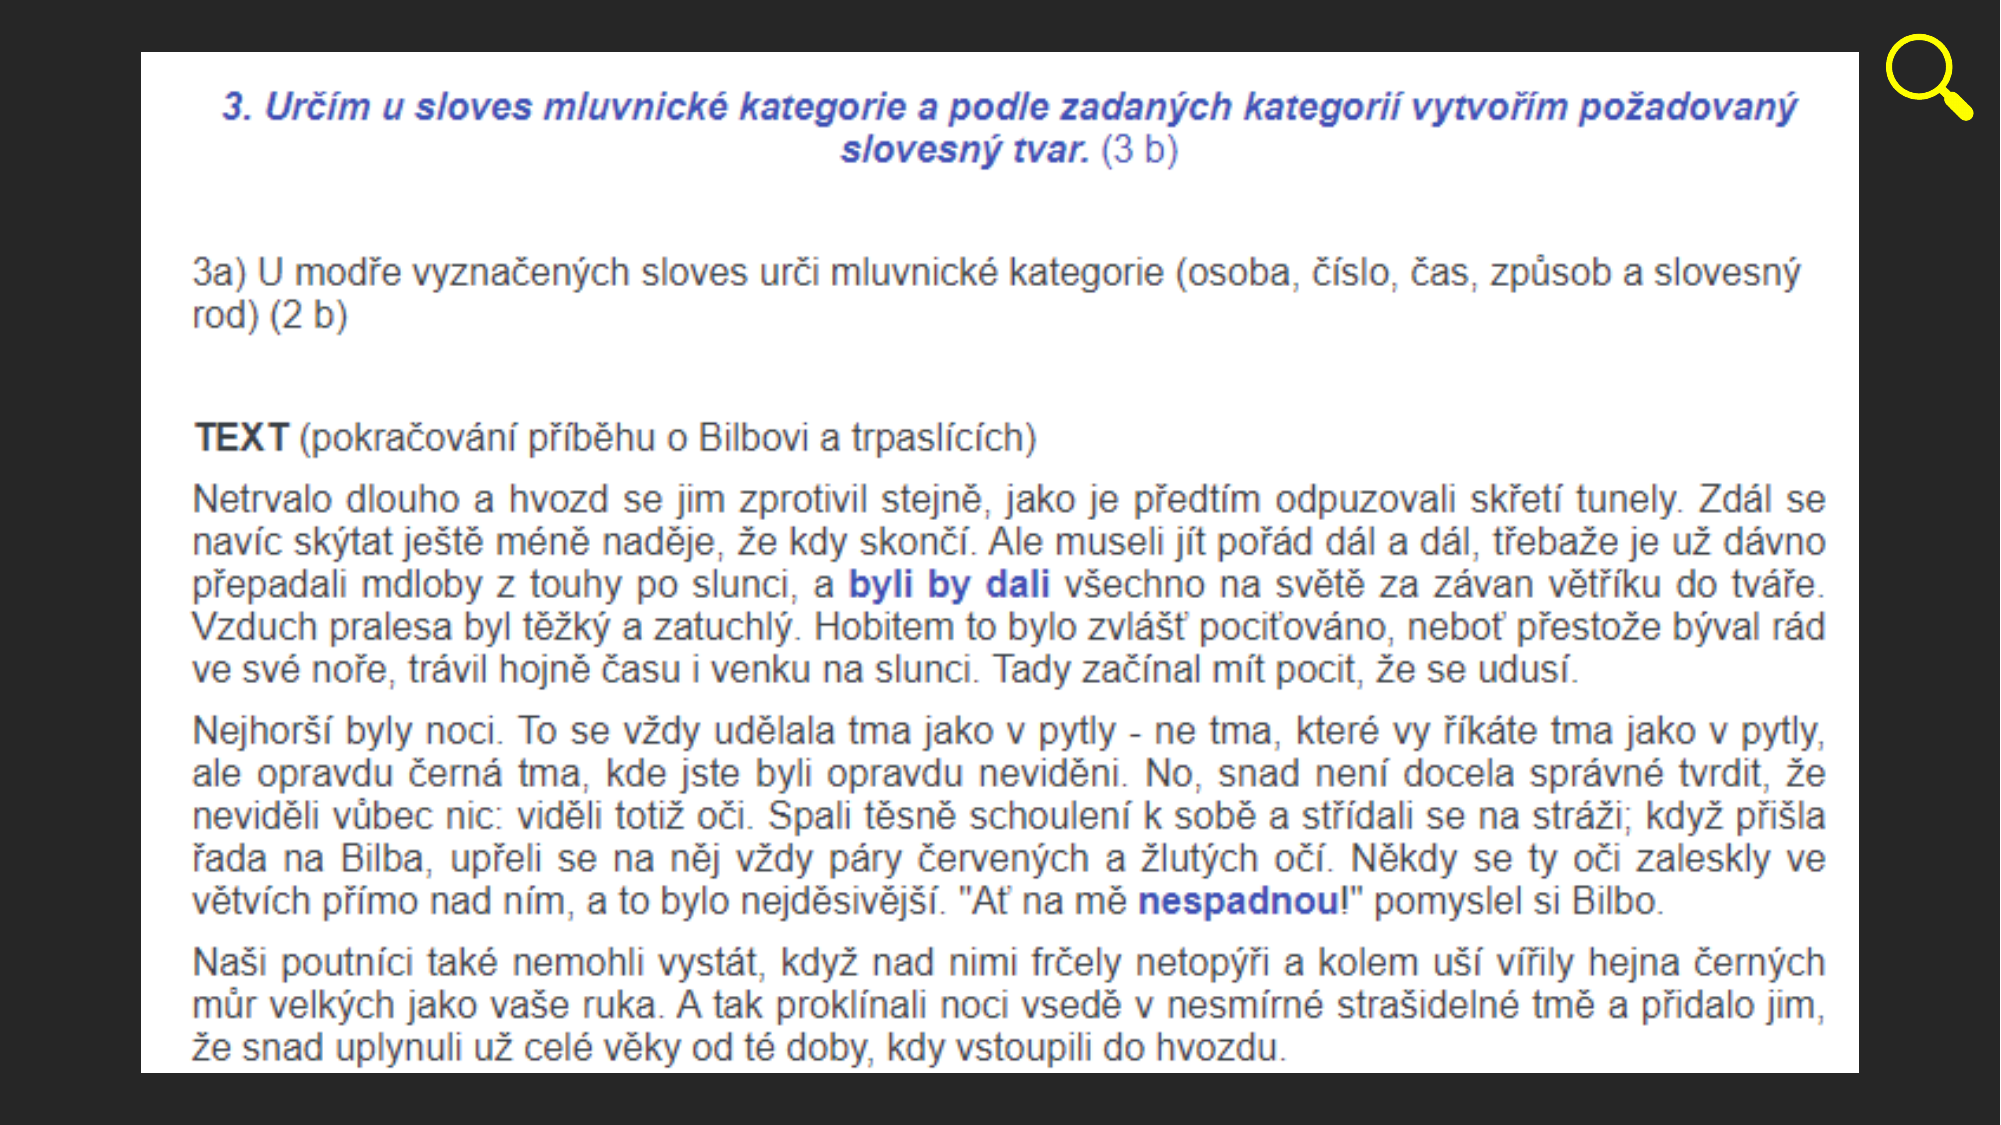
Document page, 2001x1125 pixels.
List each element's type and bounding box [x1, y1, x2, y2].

picture [141, 52, 1859, 1073]
picture [1876, 24, 1983, 130]
